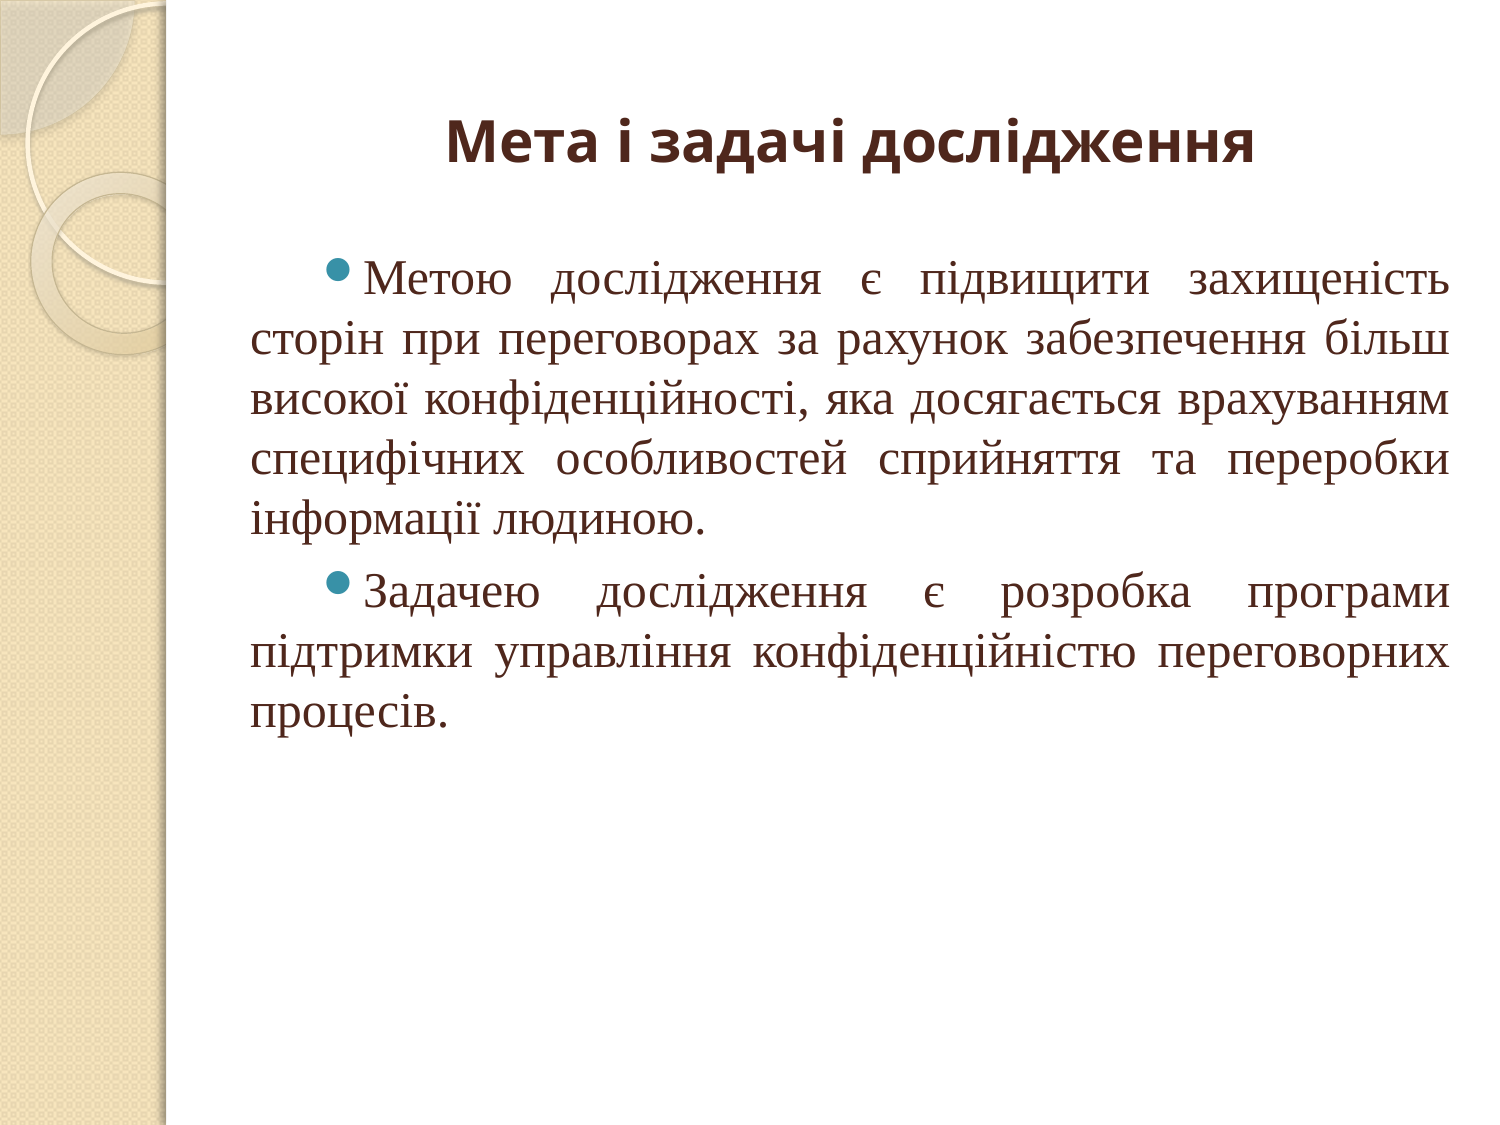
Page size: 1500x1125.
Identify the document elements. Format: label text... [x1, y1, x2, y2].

list Метою дослідження є підвищити захищеність сторін при переговорах за рахунок забезпечення більш високої конфіденційності, яка досягається врахуванням специфічних особливостей сприйняття та переробки інформації людиною. Задачею дослідження є розробка програми підтримки управління конфіденційністю переговорних процесів. [235, 237, 1466, 1025]
title Мета і задачі дослідження [235, 45, 1466, 233]
